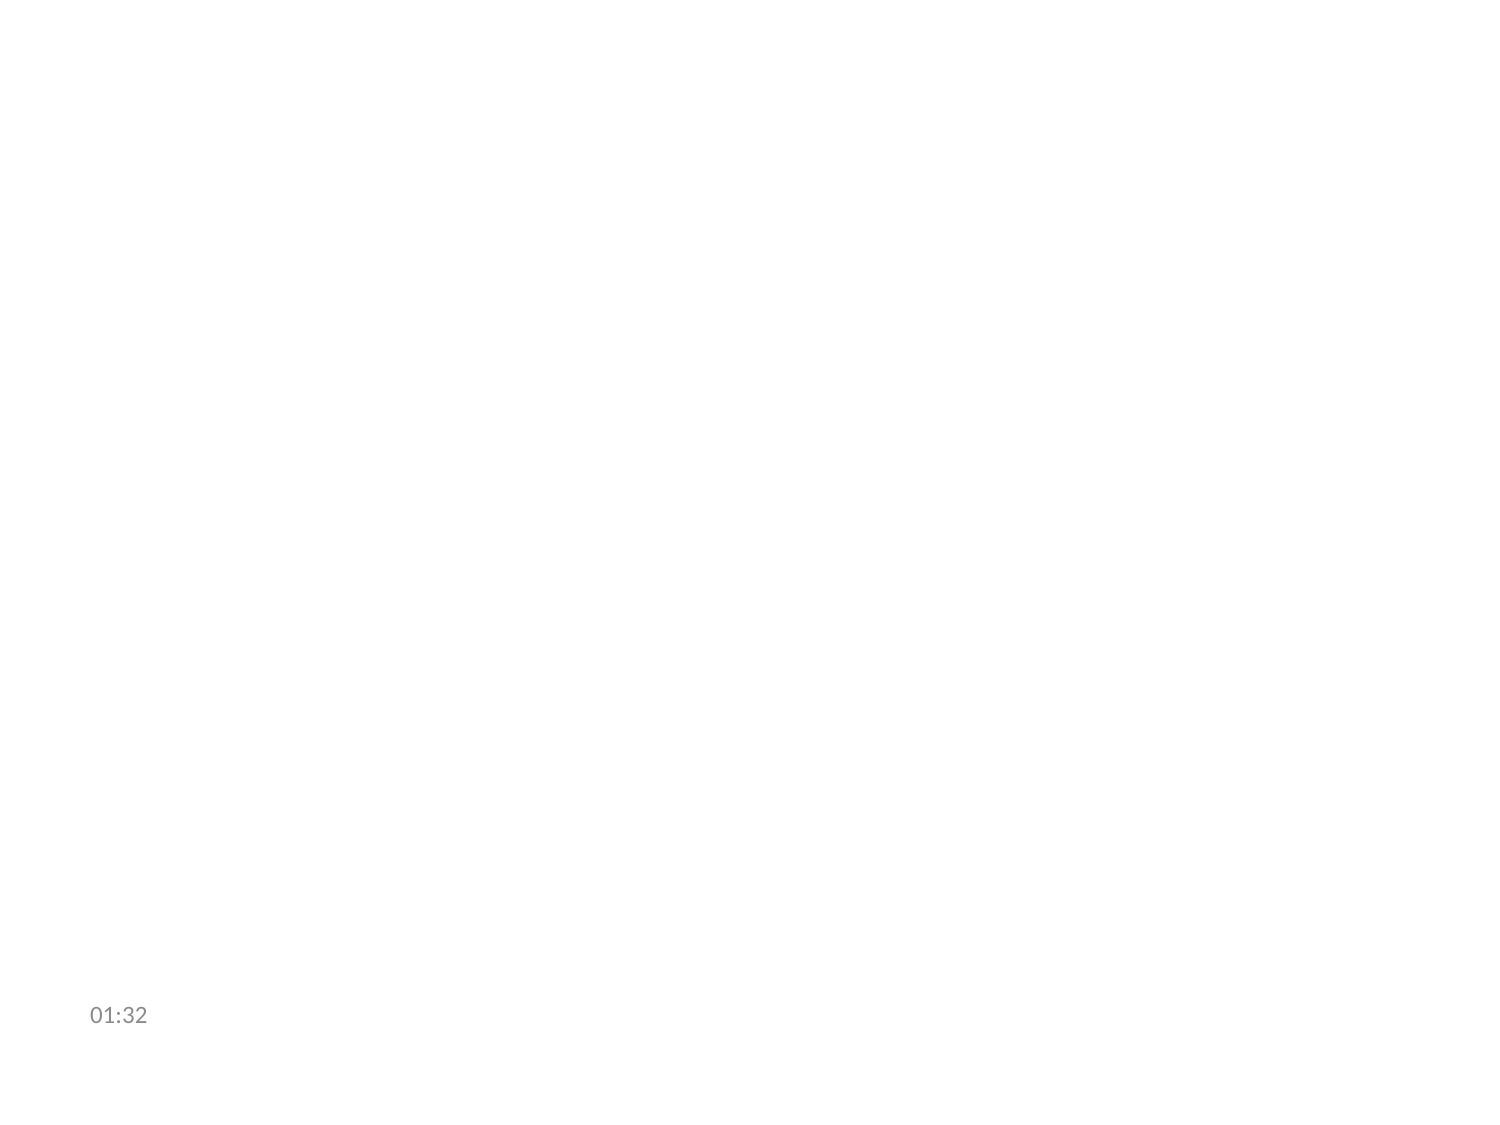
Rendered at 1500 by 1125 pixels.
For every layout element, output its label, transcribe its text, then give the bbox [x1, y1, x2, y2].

text_box 15:35 [75, 983, 425, 1044]
